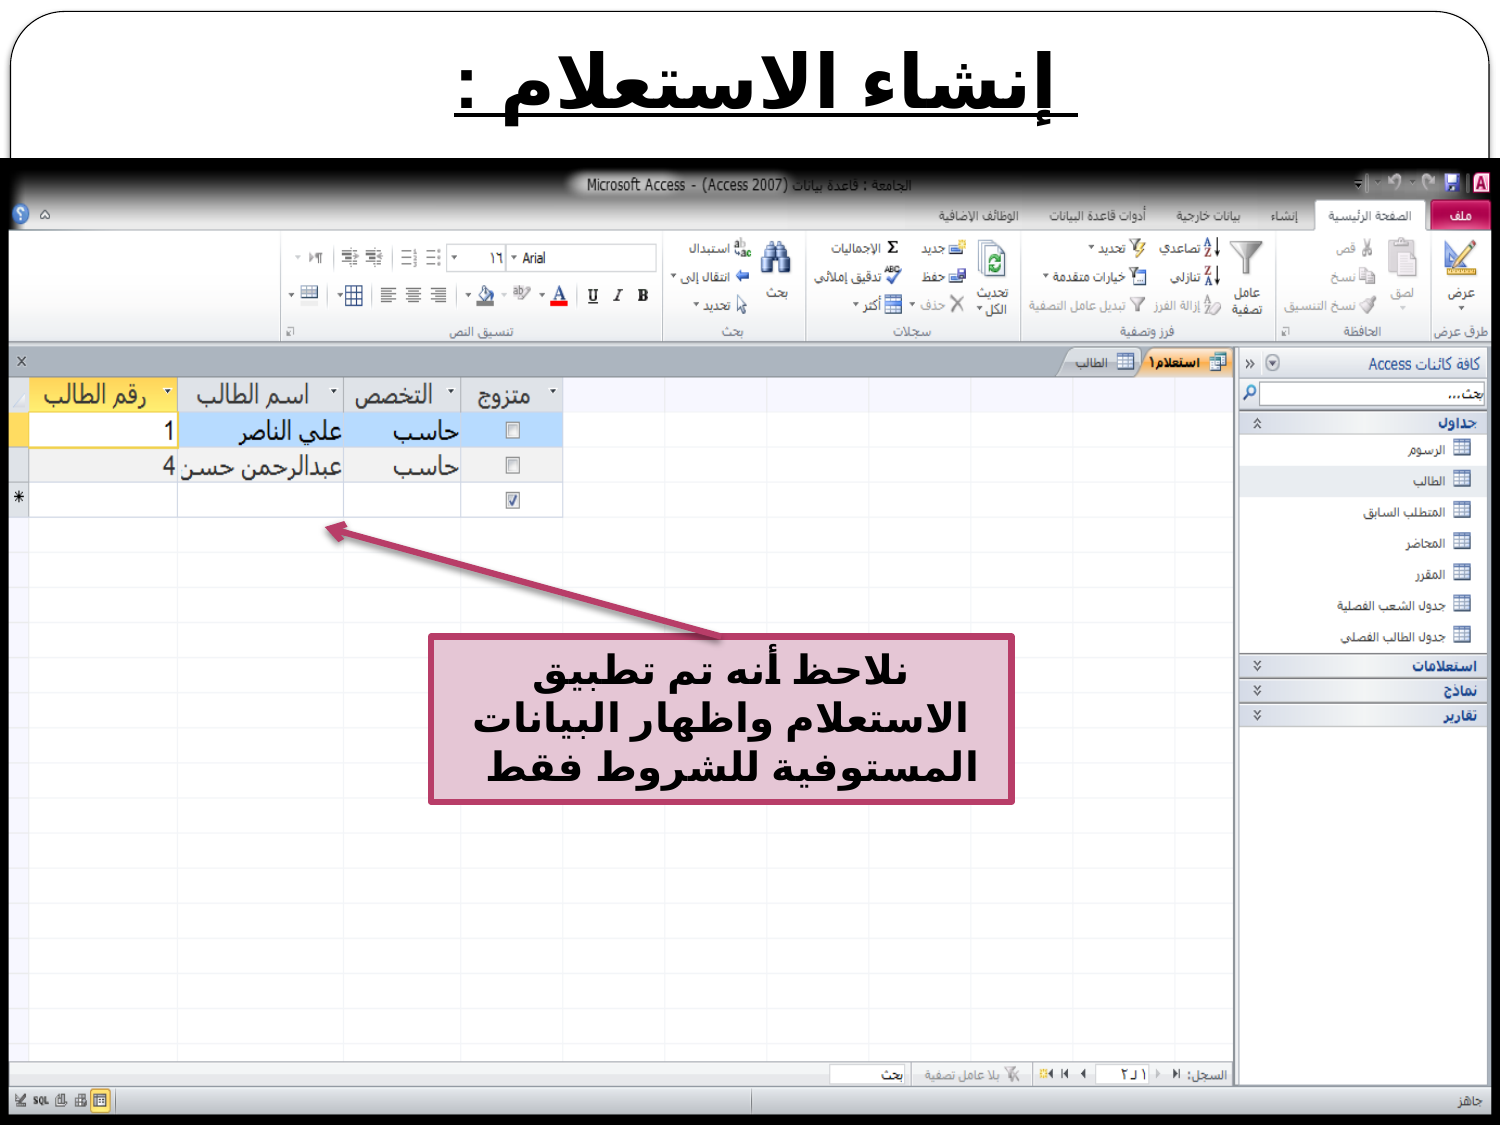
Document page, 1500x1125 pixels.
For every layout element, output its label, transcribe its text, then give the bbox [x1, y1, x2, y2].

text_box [324, 526, 722, 637]
text_box إنشاء الاستعلام : [53, 26, 1459, 149]
picture [0, 158, 1500, 1125]
